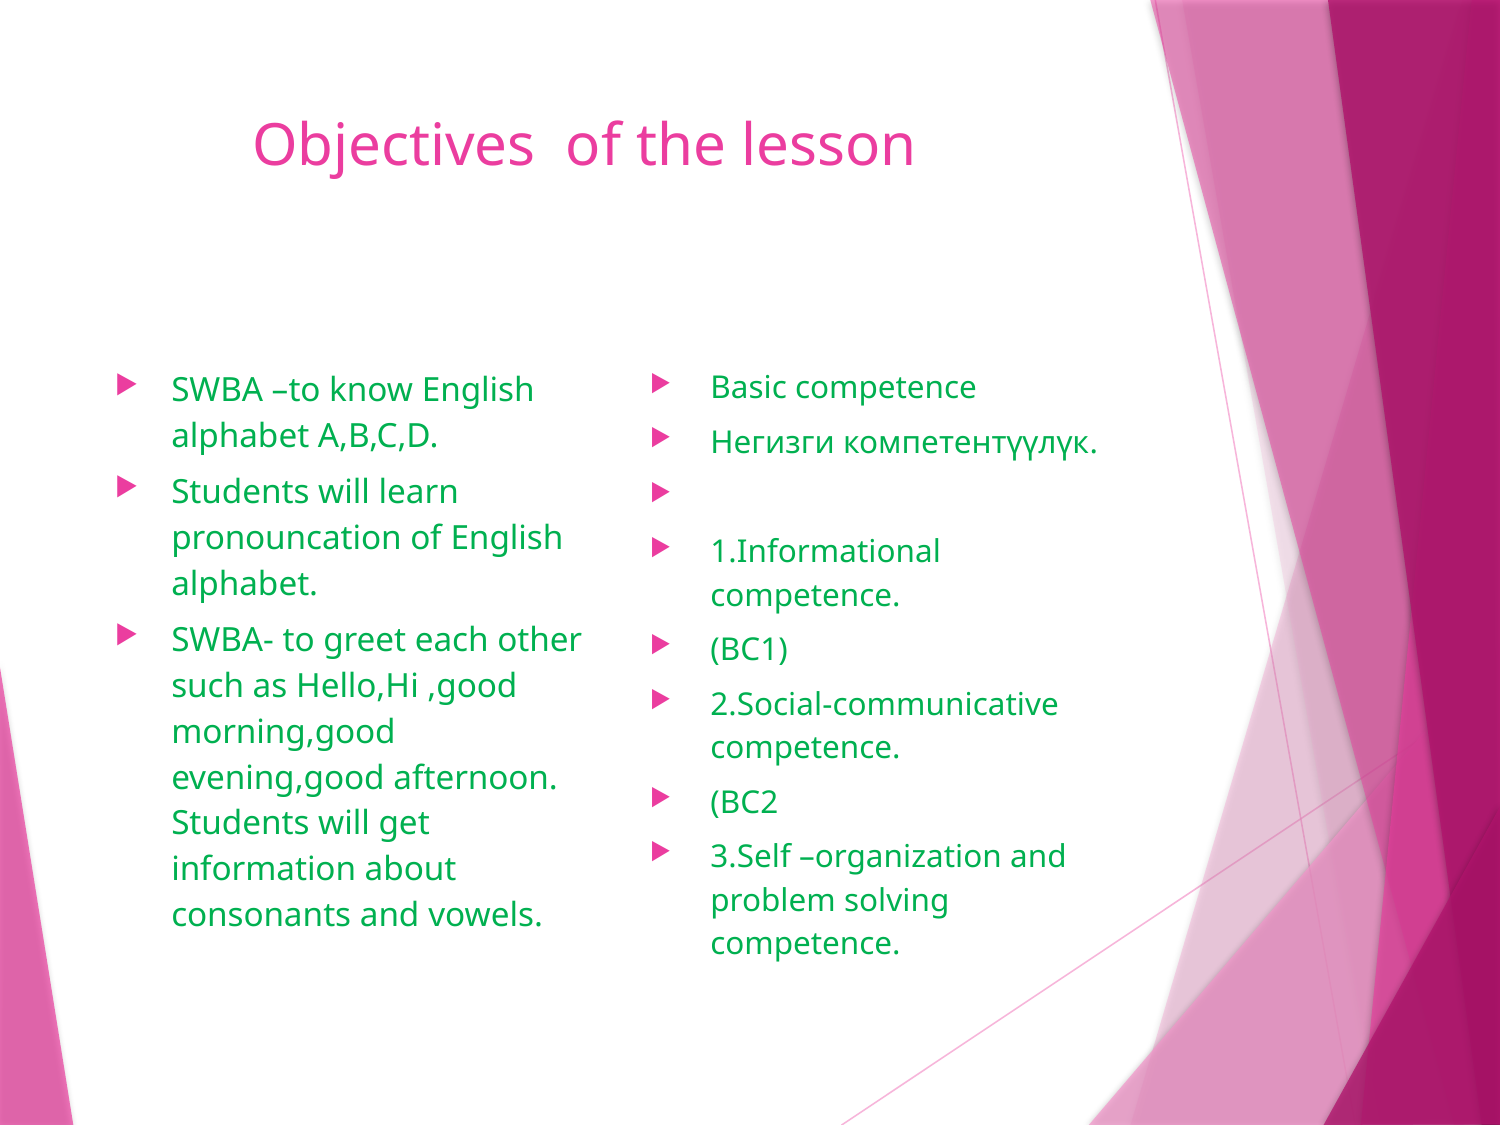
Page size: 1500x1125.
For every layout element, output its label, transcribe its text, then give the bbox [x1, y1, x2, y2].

list Basic competence Негизги компетентүүлүк. 1.Informational competence. (BC1) 2.Social-communicative competence. (BC2 3.Self –organization and problem solving competence. [634, 354, 1142, 992]
list SWBA –to know English alphabet A,B,C,D. Students will learn pronouncation of English alphabet. SWBA- to greet each other such as Hello,Hi ,good morning,good evening,good afternoon. Students will get information about consonants and vowels. [99, 354, 607, 992]
title Objectives of the lesson [99, 99, 1142, 317]
